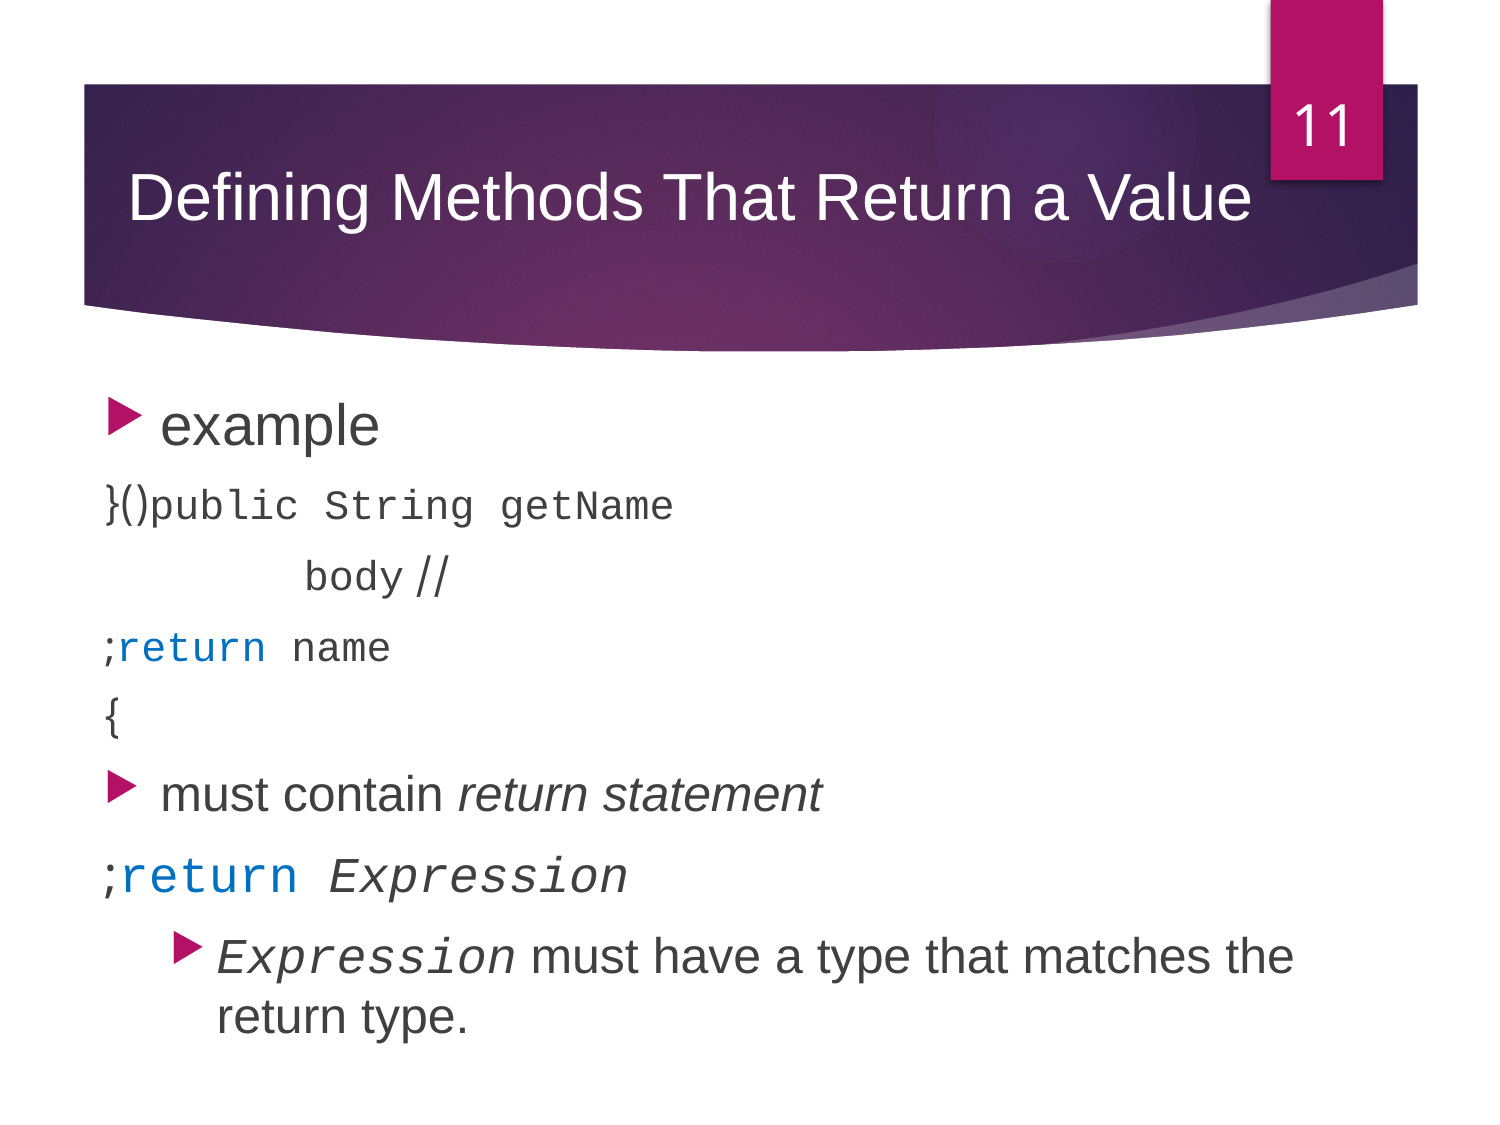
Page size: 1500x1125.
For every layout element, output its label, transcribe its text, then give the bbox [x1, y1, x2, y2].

slide_number 11 [1259, 48, 1390, 175]
title Defining Methods That Return a Value [112, 92, 1388, 296]
list example public String getName(){ // body return name; } must contain return statement return Expression; Expression must have a type that matches the return type. [89, 379, 1365, 1122]
